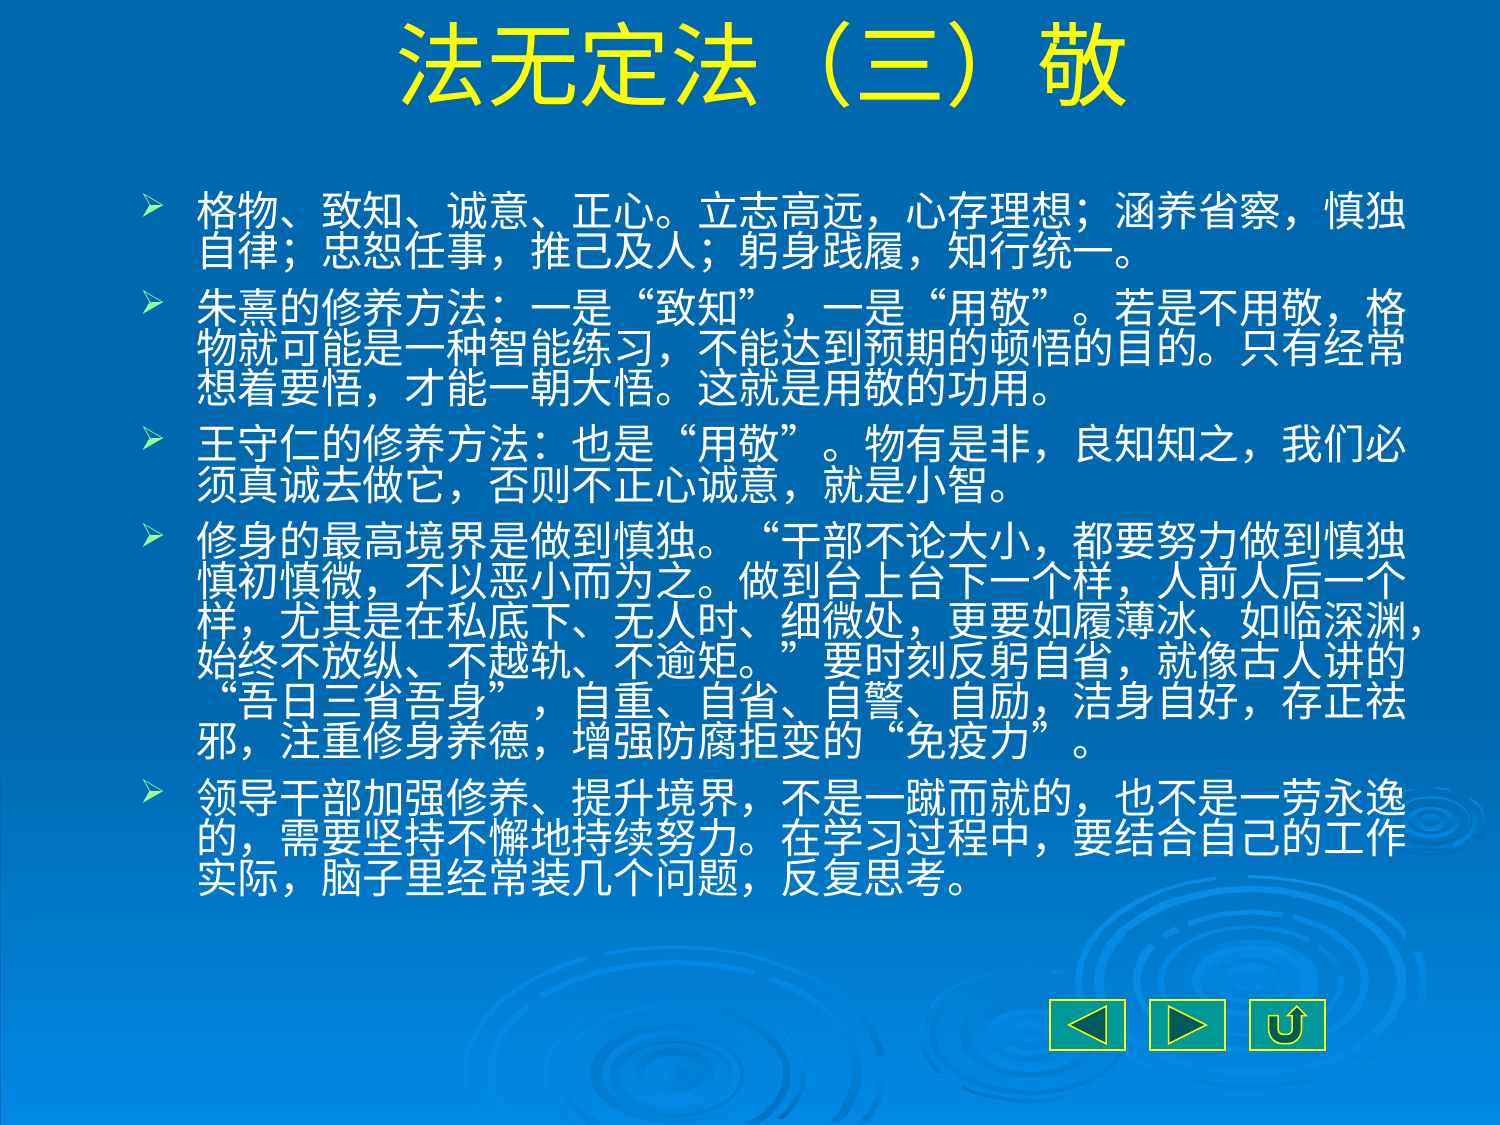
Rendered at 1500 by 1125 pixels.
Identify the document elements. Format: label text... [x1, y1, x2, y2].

text_box [1049, 999, 1125, 1051]
list 格物、致知、诚意、正心。立志高远，心存理想；涵养省察，慎独自律；忠恕任事，推己及人；躬身践履，知行统一。 朱熹的修养方法：一是“致知”，一是“用敬”。若是不用敬，格物就可能是一种智能练习，不能达到预期的顿悟的目的。只有经常想着要悟，才能一朝大悟。这就是用敬的功用。 王守仁的修养方法：也是“用敬”。物有是非，良知知之，我们必须真诚去做它，否则不正心诚意，就是小智。 修身的最高境界是做到慎独。“干部不论大小，都要努力做到慎独慎初慎微，不以恶小而为之。做到台上台下一个样，人前人后一个样，尤其是在私底下、无人时、细微处，更要如履薄冰、如临深渊，始终不放纵、不越轨、不逾矩。”要时刻反躬自省，就像古人讲的“吾日三省吾身”，自重、自省、自警、自励，洁身自好，存正祛邪，注重修身养德，增强防腐拒变的“免疫力”。 领导干部加强修养、提升境界，不是一蹴而就的，也不是一劳永逸的，需要坚持不懈地持续努力。在学习过程中，要结合自己的工作实际，脑子里经常装几个问题，反复思考。 [124, 187, 1426, 976]
text_box [1149, 999, 1225, 1051]
text_box [1249, 999, 1325, 1051]
title 法无定法（三）敬 [87, 0, 1438, 126]
